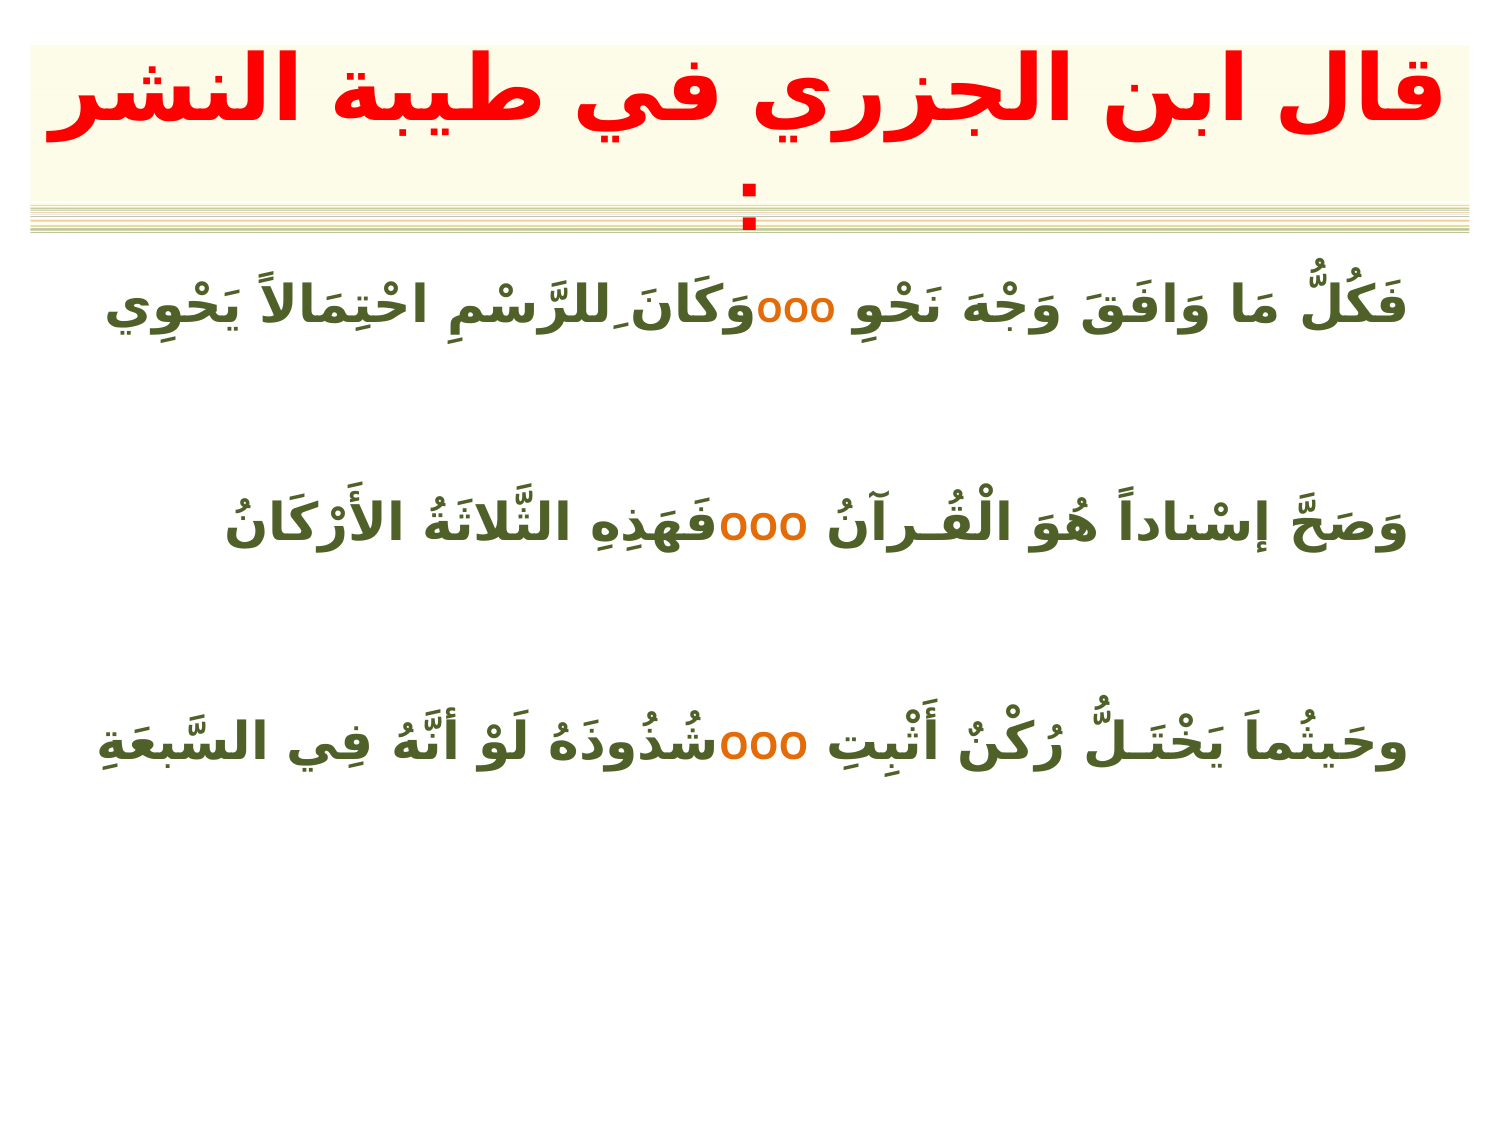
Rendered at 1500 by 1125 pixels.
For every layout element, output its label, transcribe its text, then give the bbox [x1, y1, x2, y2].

text_box قال ابن الجزري في طيبة النشر : [30, 45, 1470, 233]
text_box فَكُلُّ مَا وَافَقَ وَجْهَ نَحْوِ OOOوَكَانَ ِللرَّسْمِ احْتِمَالاً يَحْوِي وَصَحَّ إسْناداً هُوَ الْقُـرآنُ OOOفَهَذِهِ الثَّلاثَةُ الأَرْكَانُ وحَيثُماَ يَخْتَـلُّ رُكْنٌ أَثْبِتِ OOOشُذُوذَهُ لَوْ أنَّهُ فِي السَّبعَةِ [74, 262, 1425, 975]
